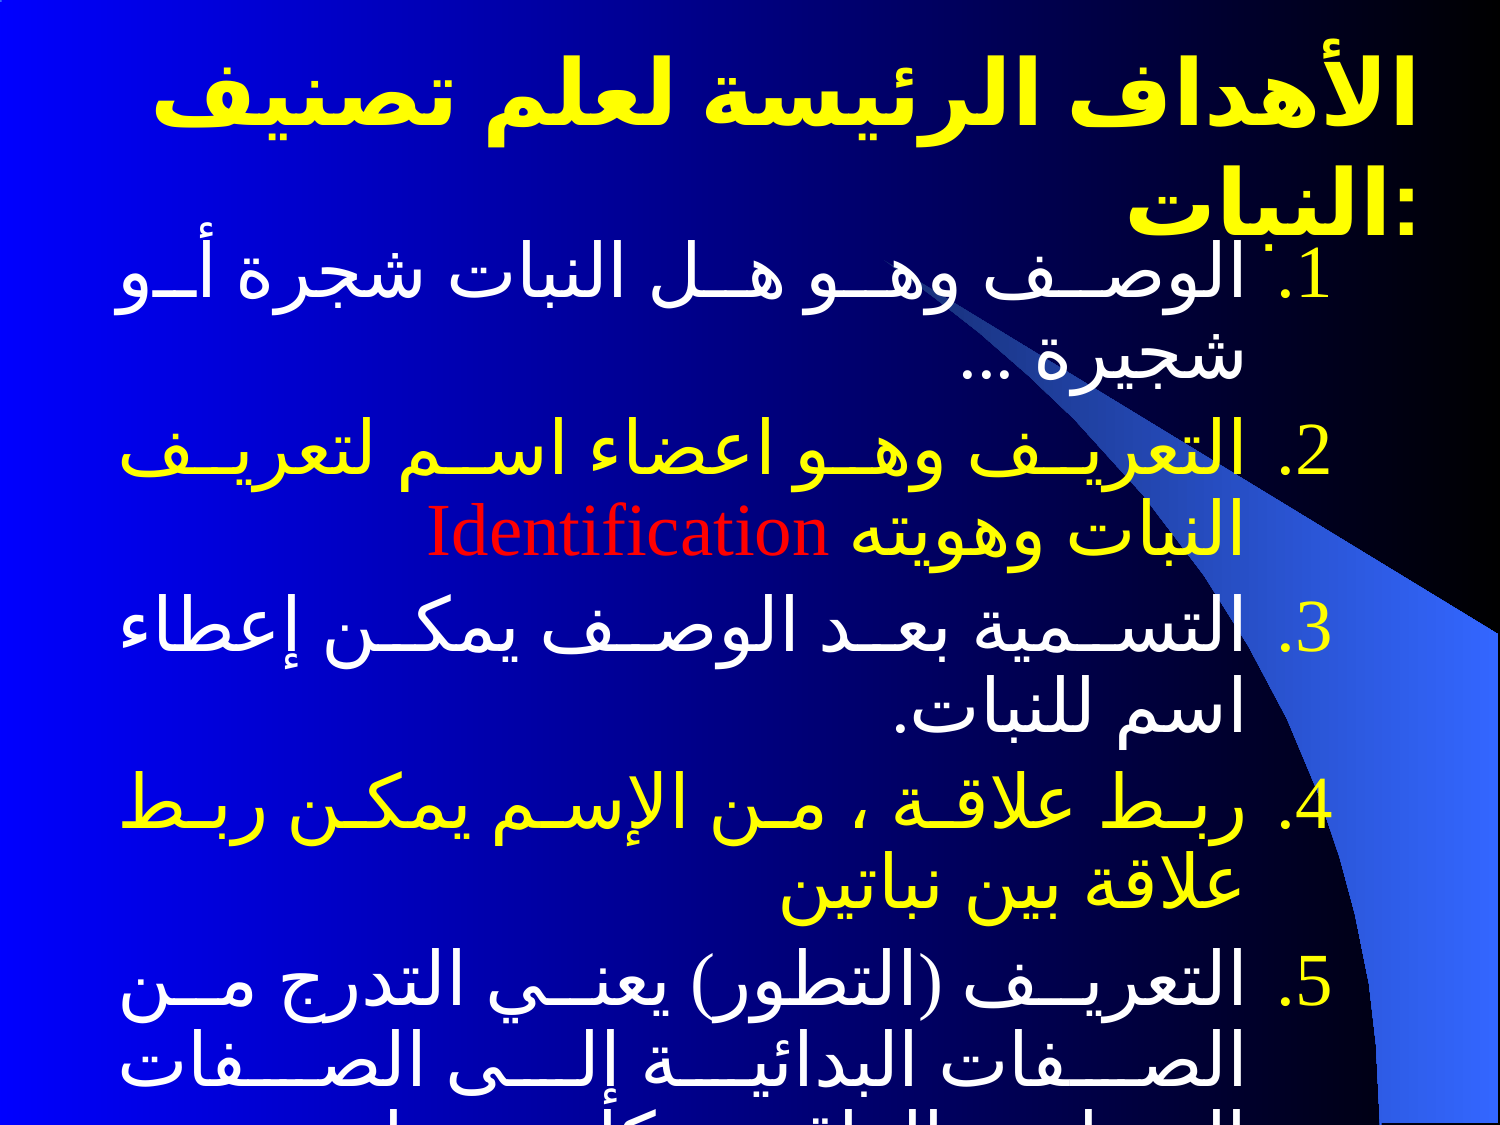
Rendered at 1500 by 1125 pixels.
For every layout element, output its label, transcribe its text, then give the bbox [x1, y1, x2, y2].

list الوصف وهو هل النبات شجرة أو شجيرة ... التعريف وهو اعضاء اسم لتعريف النبات وهويته Identification التسمية بعد الوصف يمكن إعطاء اسم للنبات. ربط علاقة ، من الإسم يمكن ربط علاقة بين نباتين التعريف (التطور) يعني التدرج من الصفات البدائية إلى الصفات المتطورة الراقية وكلمه تطور تعني Evalution [87, 224, 1363, 1063]
title الأهداف الرئيسة لعلم تصنيف النبات: [49, 62, 1438, 226]
